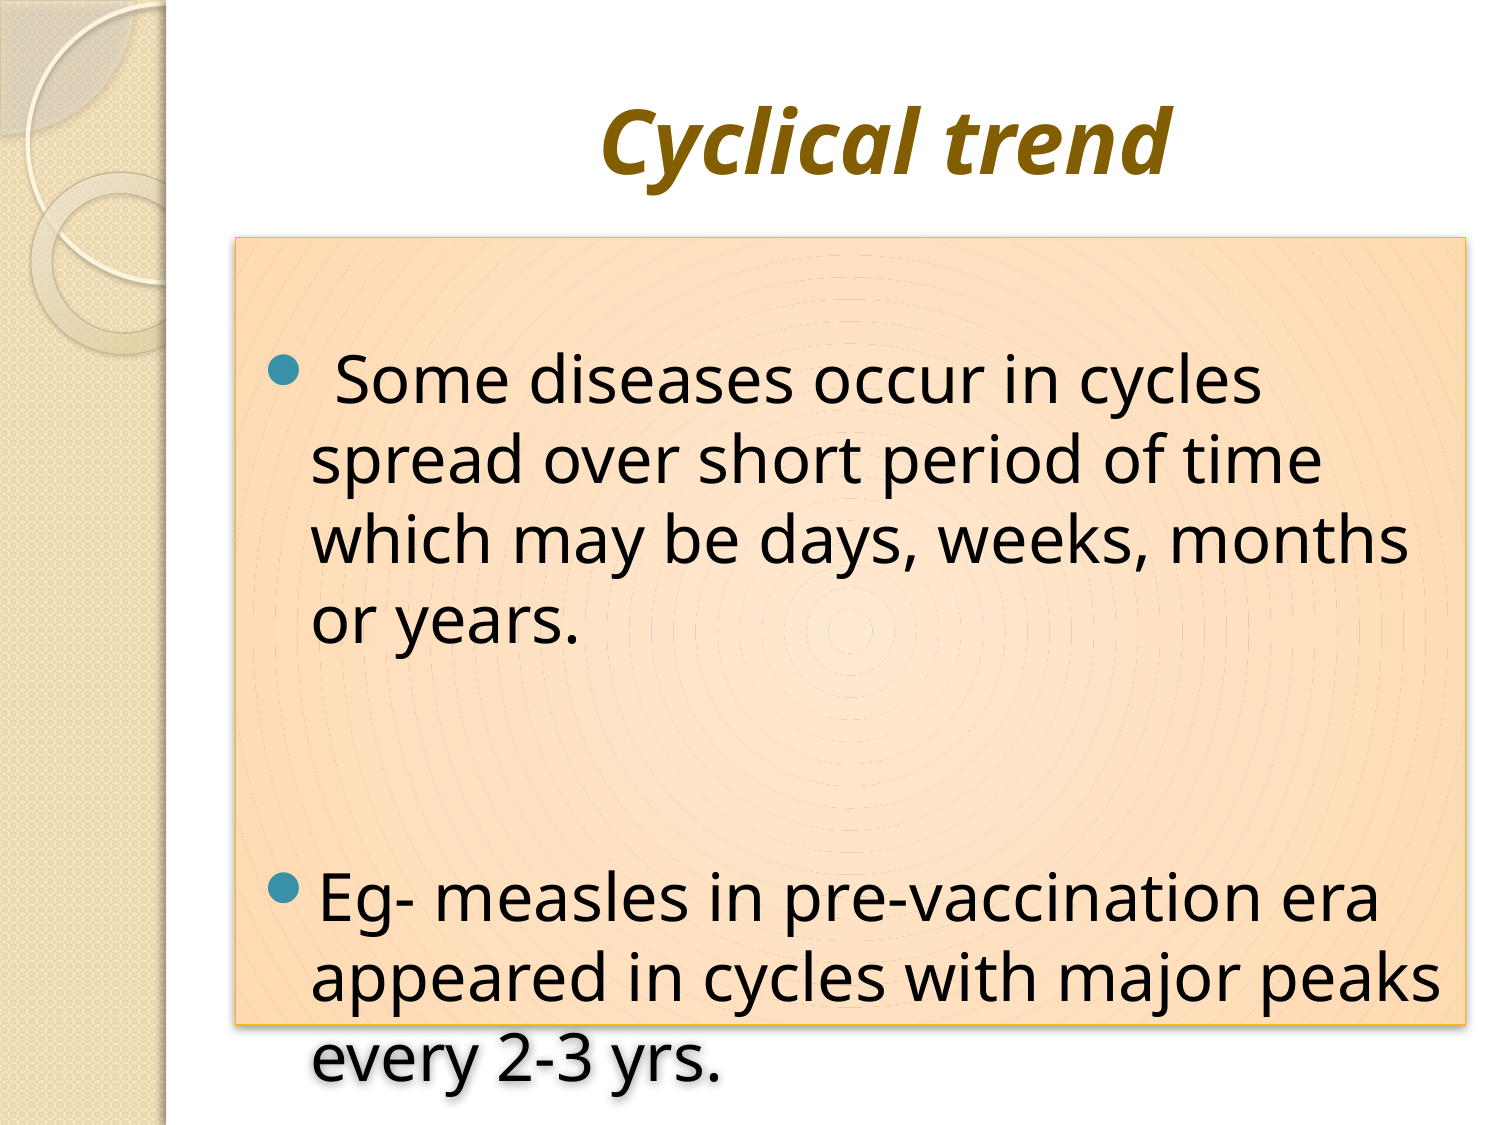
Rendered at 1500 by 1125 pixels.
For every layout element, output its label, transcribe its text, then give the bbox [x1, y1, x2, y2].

list Some diseases occur in cycles spread over short period of time which may be days, weeks, months or years. Eg- measles in pre-vaccination era appeared in cycles with major peaks every 2-3 yrs. [235, 237, 1466, 1026]
title Cyclical trend [235, 45, 1466, 233]
